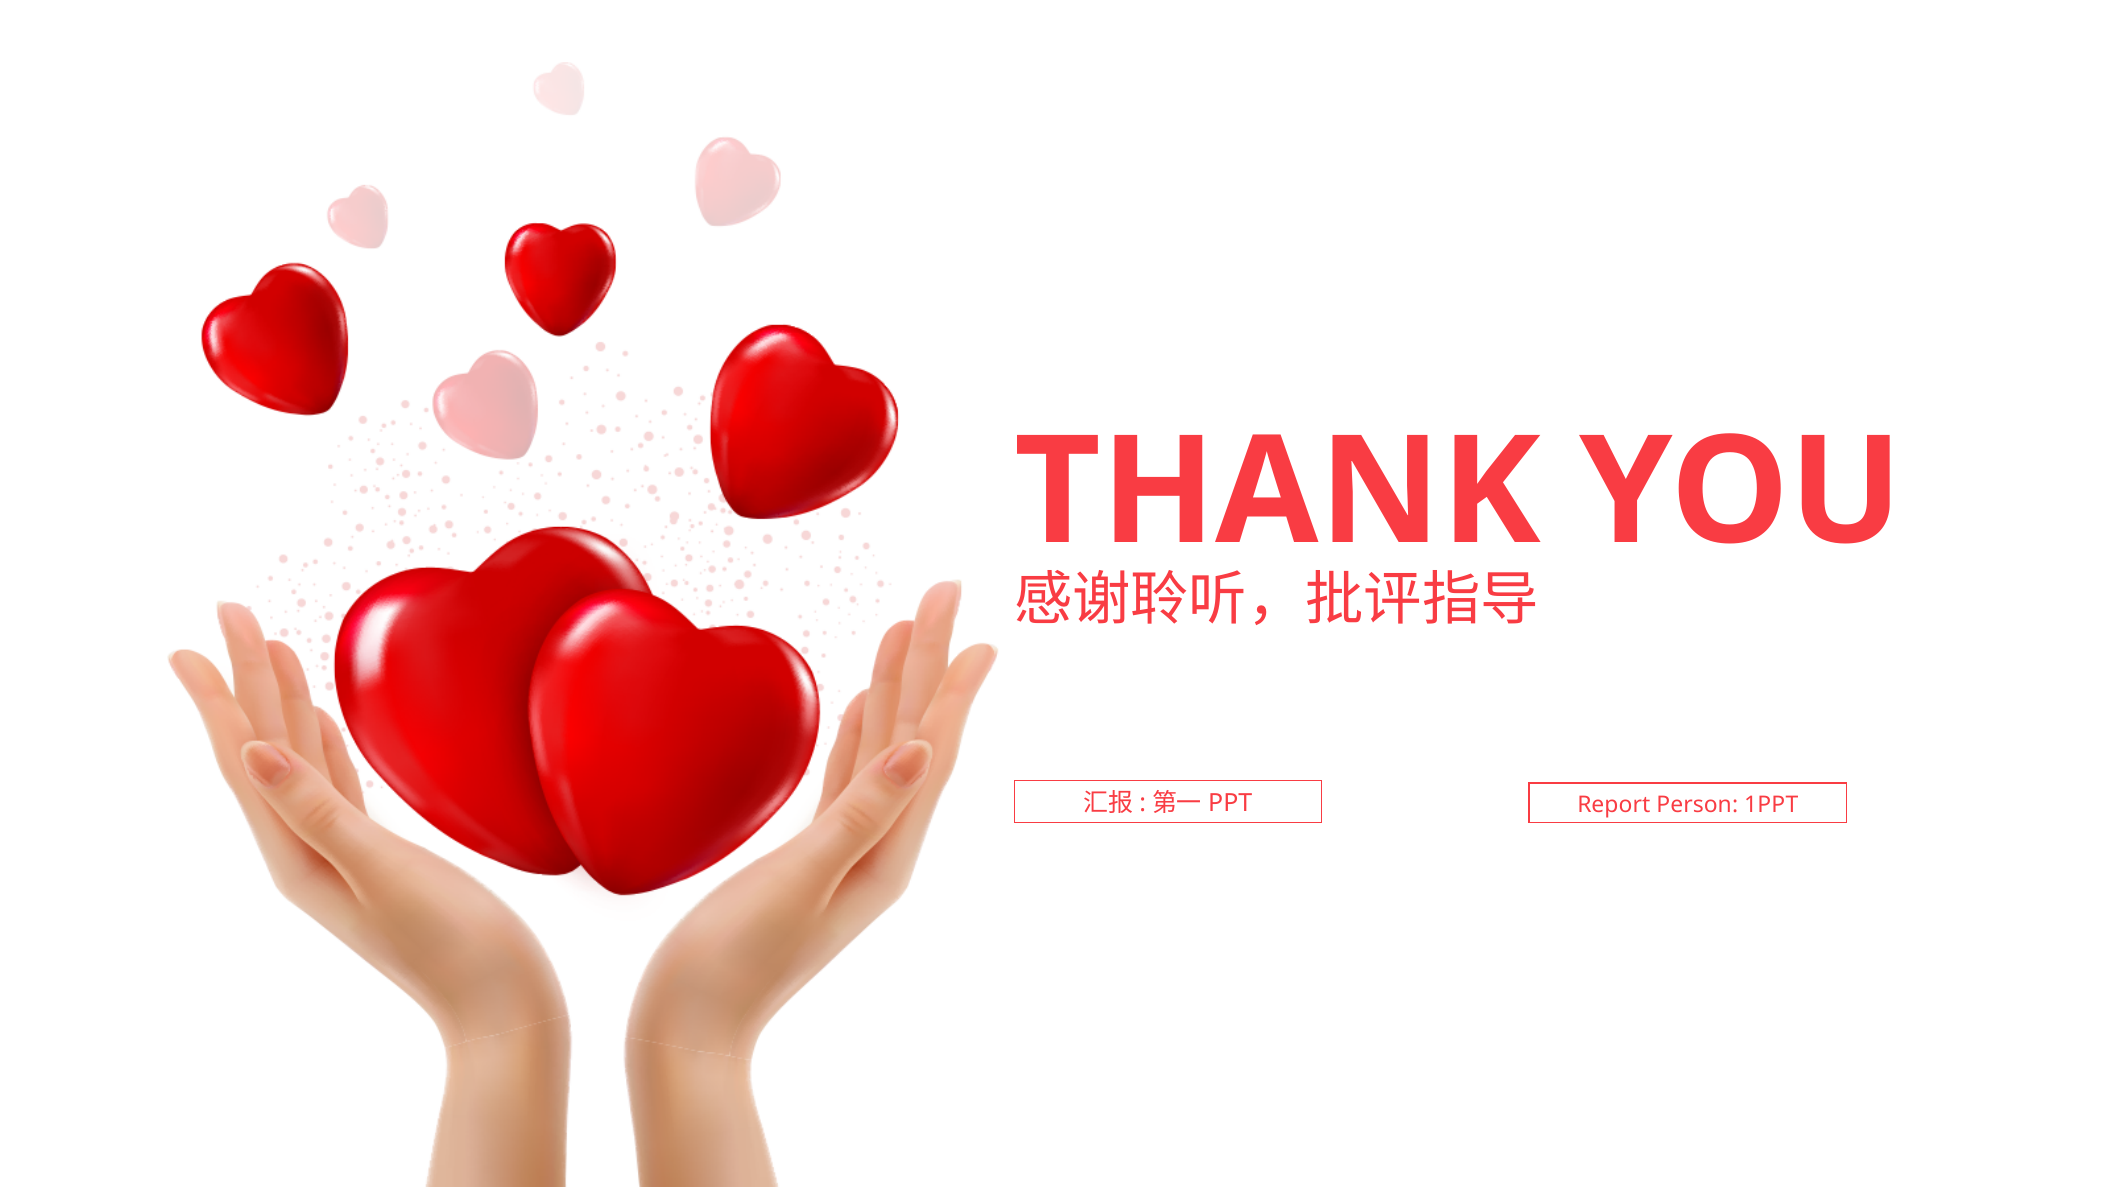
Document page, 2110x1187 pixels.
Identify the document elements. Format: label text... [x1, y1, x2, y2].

text_box THANK YOU [1014, 392, 1965, 573]
text_box 汇报:第一PPT [1014, 780, 1322, 823]
text_box Report Person: 1PPT [1529, 783, 1847, 823]
text_box 感谢聆听，批评指导 [1014, 561, 1634, 632]
text_box [0, 0, 2110, 1187]
